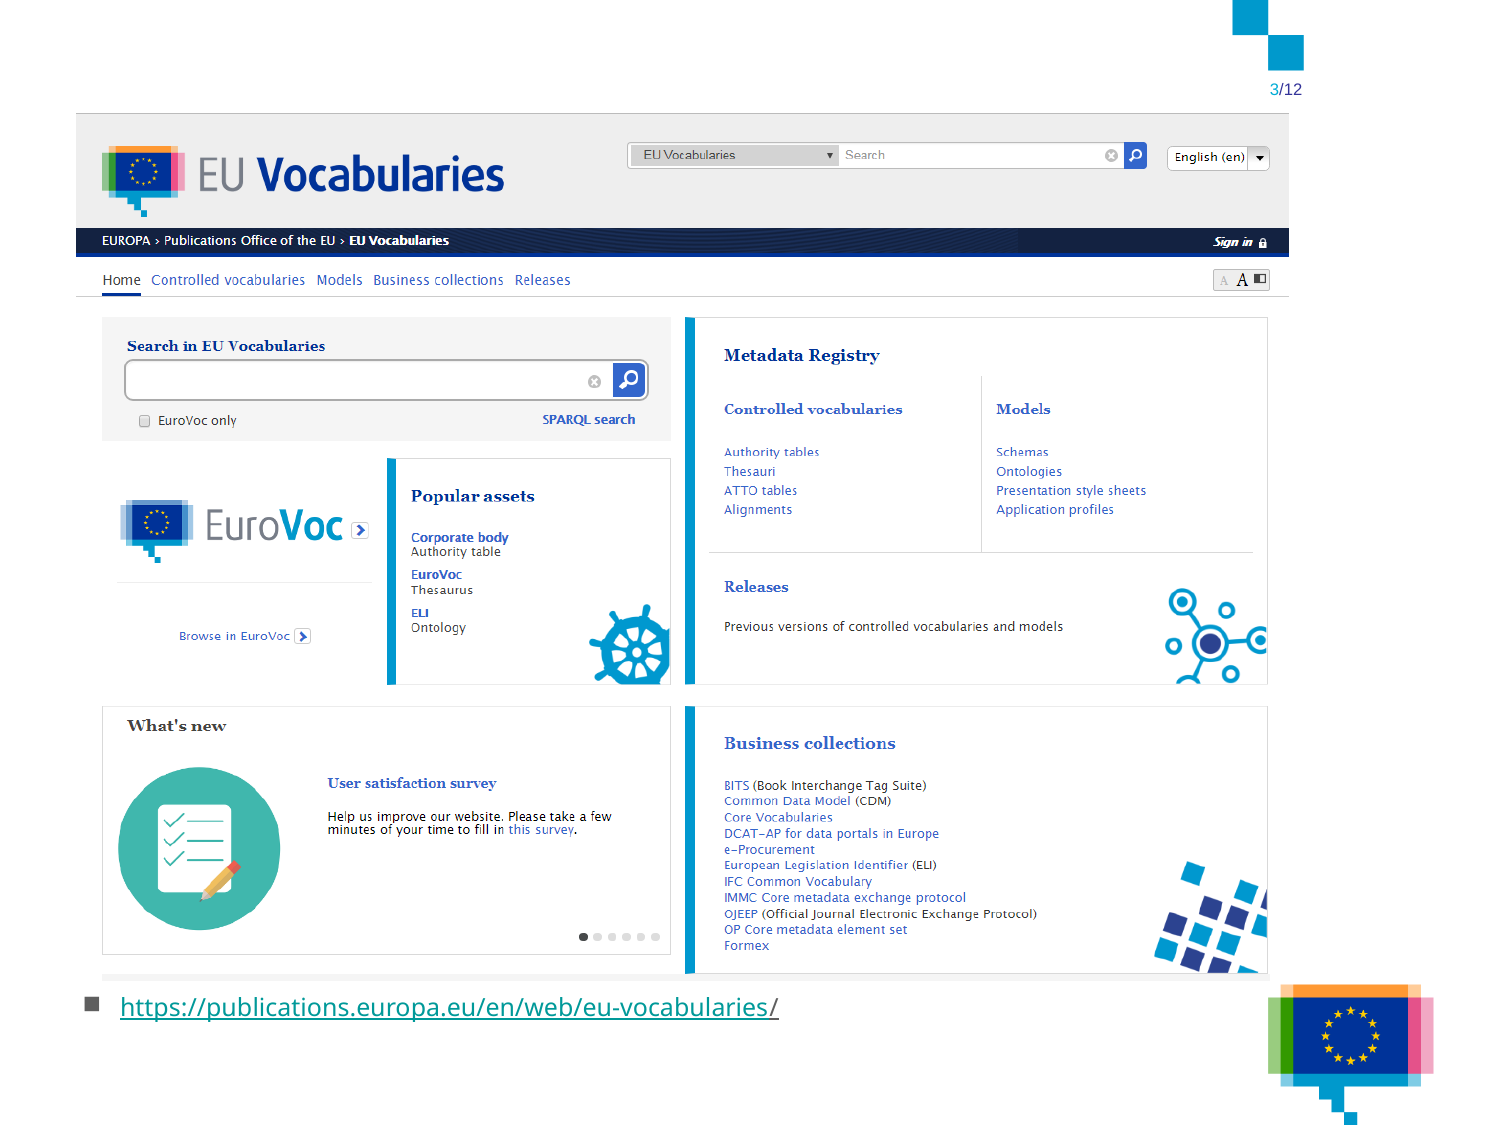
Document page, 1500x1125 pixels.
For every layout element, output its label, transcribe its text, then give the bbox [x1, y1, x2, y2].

list https://publications.europa.eu/en/web/eu-vocabularies/ [82, 991, 1235, 1047]
slide_number 3/12 [1269, 72, 1430, 103]
picture [0, 0, 1500, 1125]
